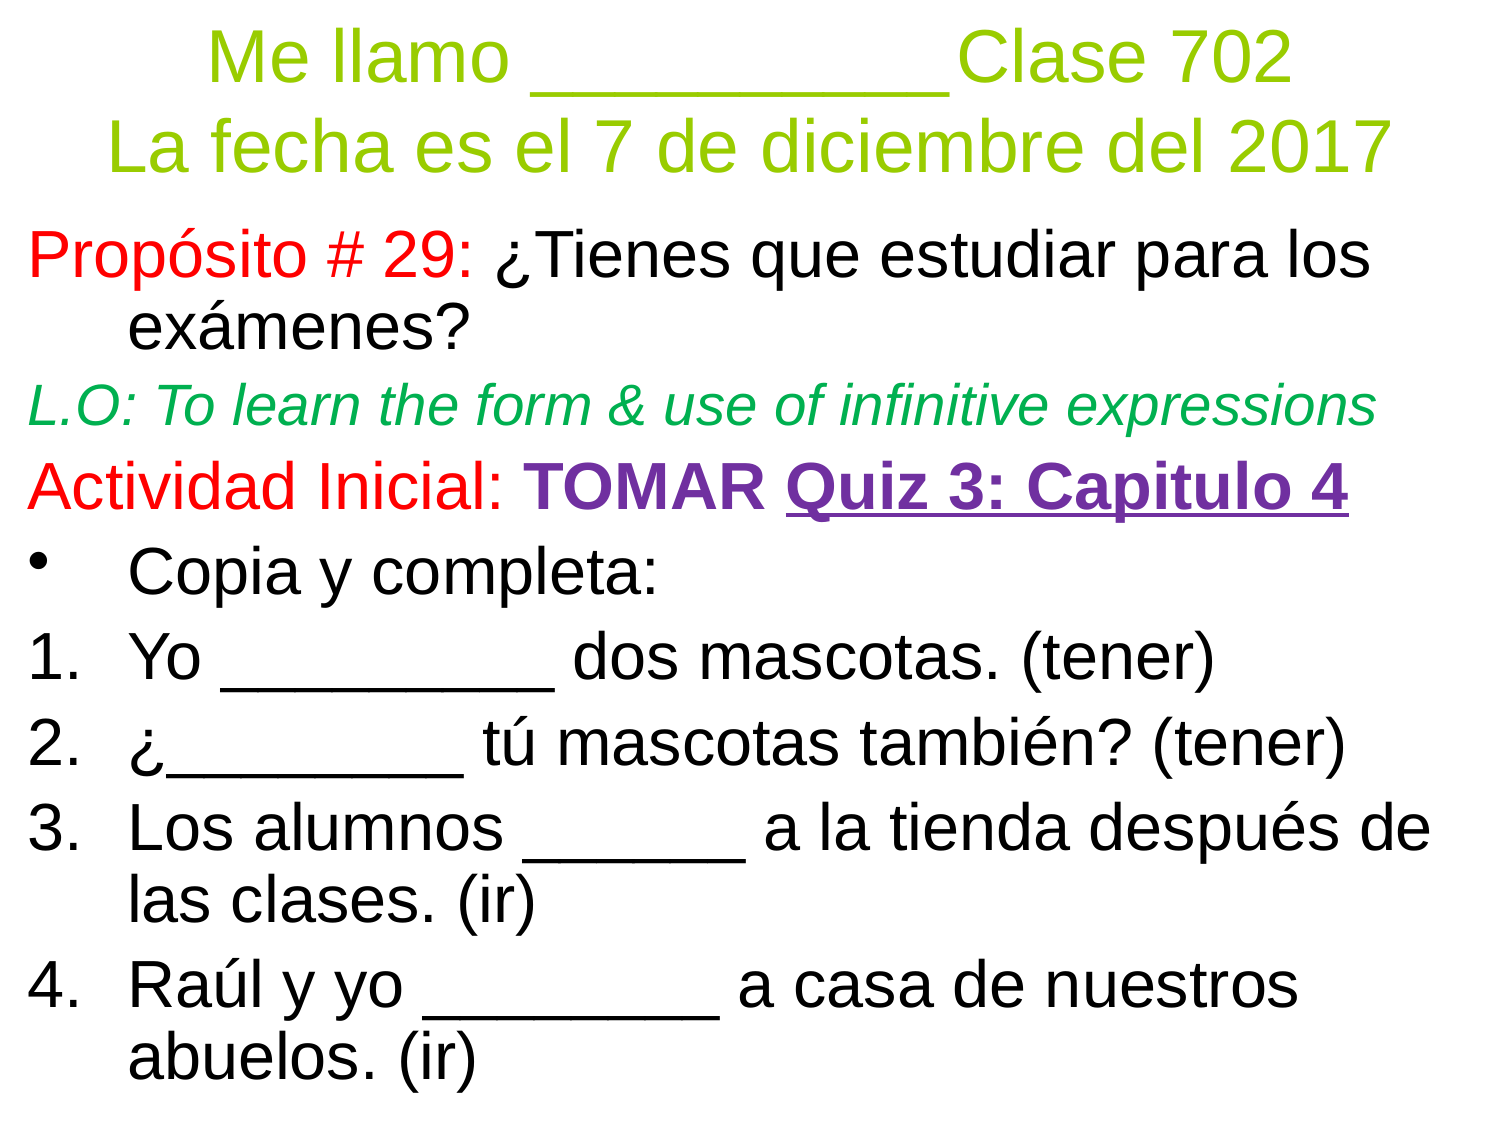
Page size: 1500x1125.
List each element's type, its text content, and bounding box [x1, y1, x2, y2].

text_box Me llamo __________ Clase 702 La fecha es el 7 de diciembre del 2017 [1, 0, 1500, 188]
text_box Propósito # 29: ¿Tienes que estudiar para los exámenes? L.O: To learn the form & use of infinitive expressions Actividad Inicial: TOMAR Quiz 3: Capitulo 4 Copia y completa: Yo _________ dos mascotas. (tener) ¿________ tú mascotas también? (tener) Los alumnos ______ a la tienda después de las clases. (ir) Raúl y yo ________ a casa de nuestros abuelos. (ir) [12, 212, 1475, 1075]
